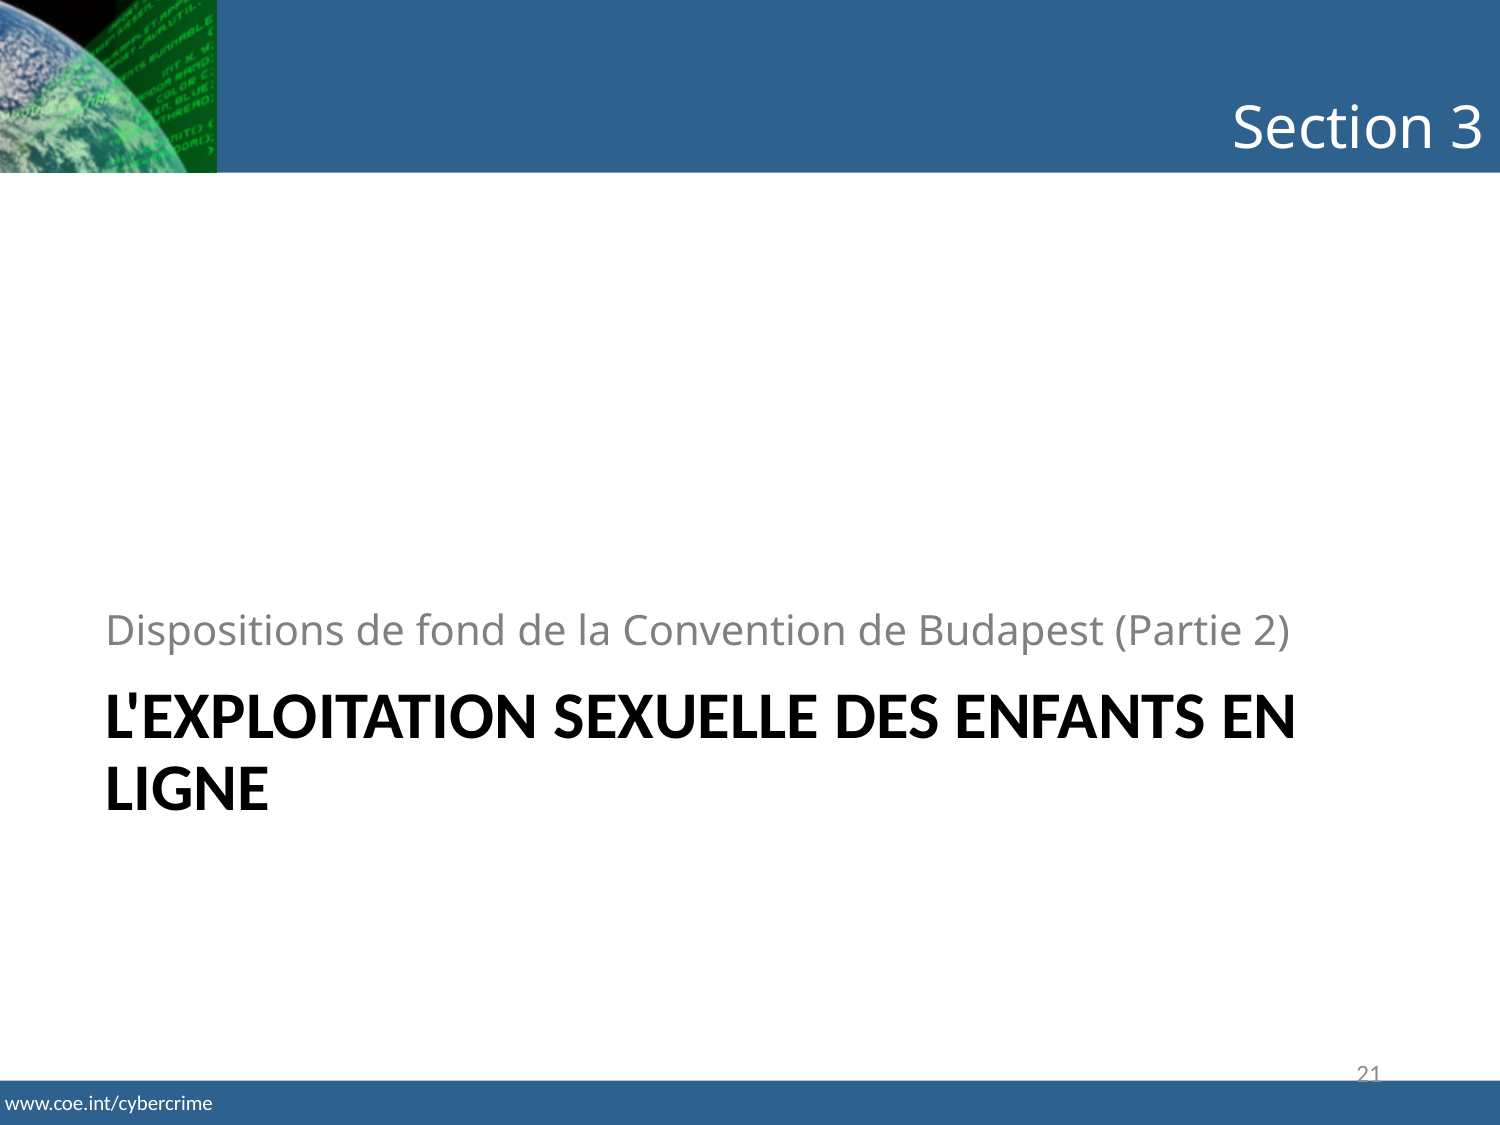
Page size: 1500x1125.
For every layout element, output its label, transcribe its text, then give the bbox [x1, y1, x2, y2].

list Section 3 [461, 0, 1500, 170]
title L'EXPLOITATION SEXUELLE DES ENFANTS EN LIGNE [90, 674, 1385, 920]
slide_number 21 [1059, 1042, 1397, 1103]
picture [0, 0, 217, 173]
list Dispositions de fond de la Convention de Budapest (Partie 2) [90, 601, 1385, 674]
